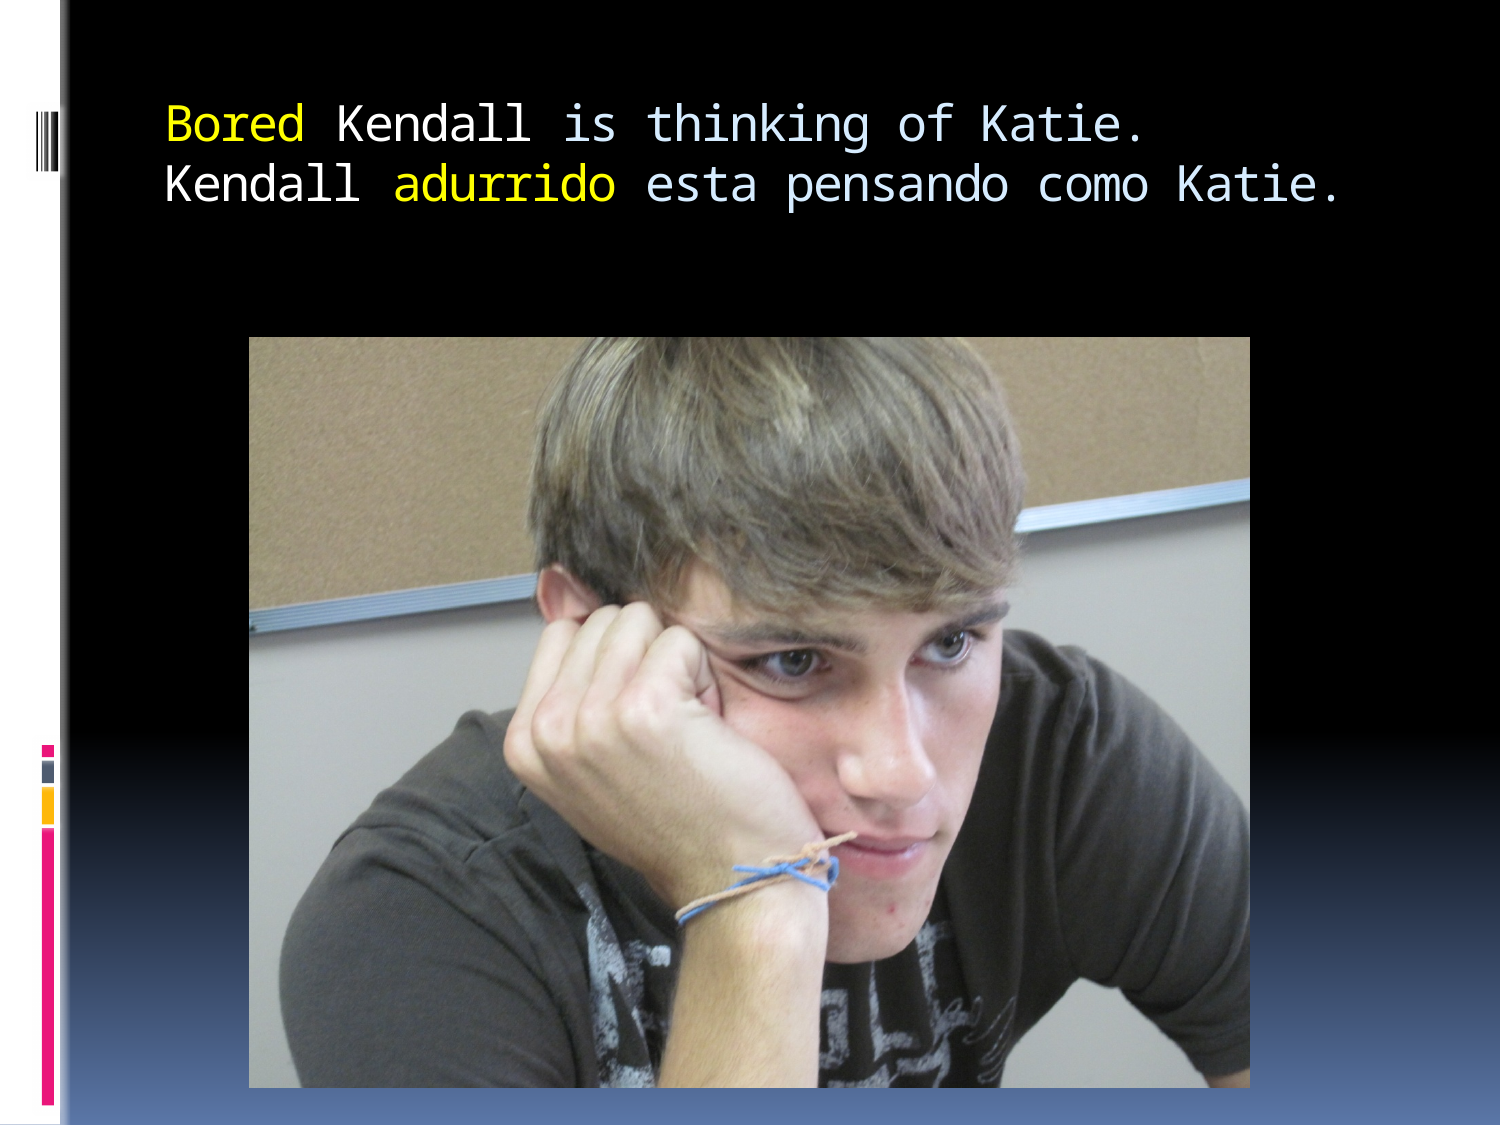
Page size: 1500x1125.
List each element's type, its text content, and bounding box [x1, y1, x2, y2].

title Bored Kendall is thinking of Katie. Kendall adurrido esta pensando como Katie. [150, 83, 1425, 234]
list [249, 336, 1251, 1088]
